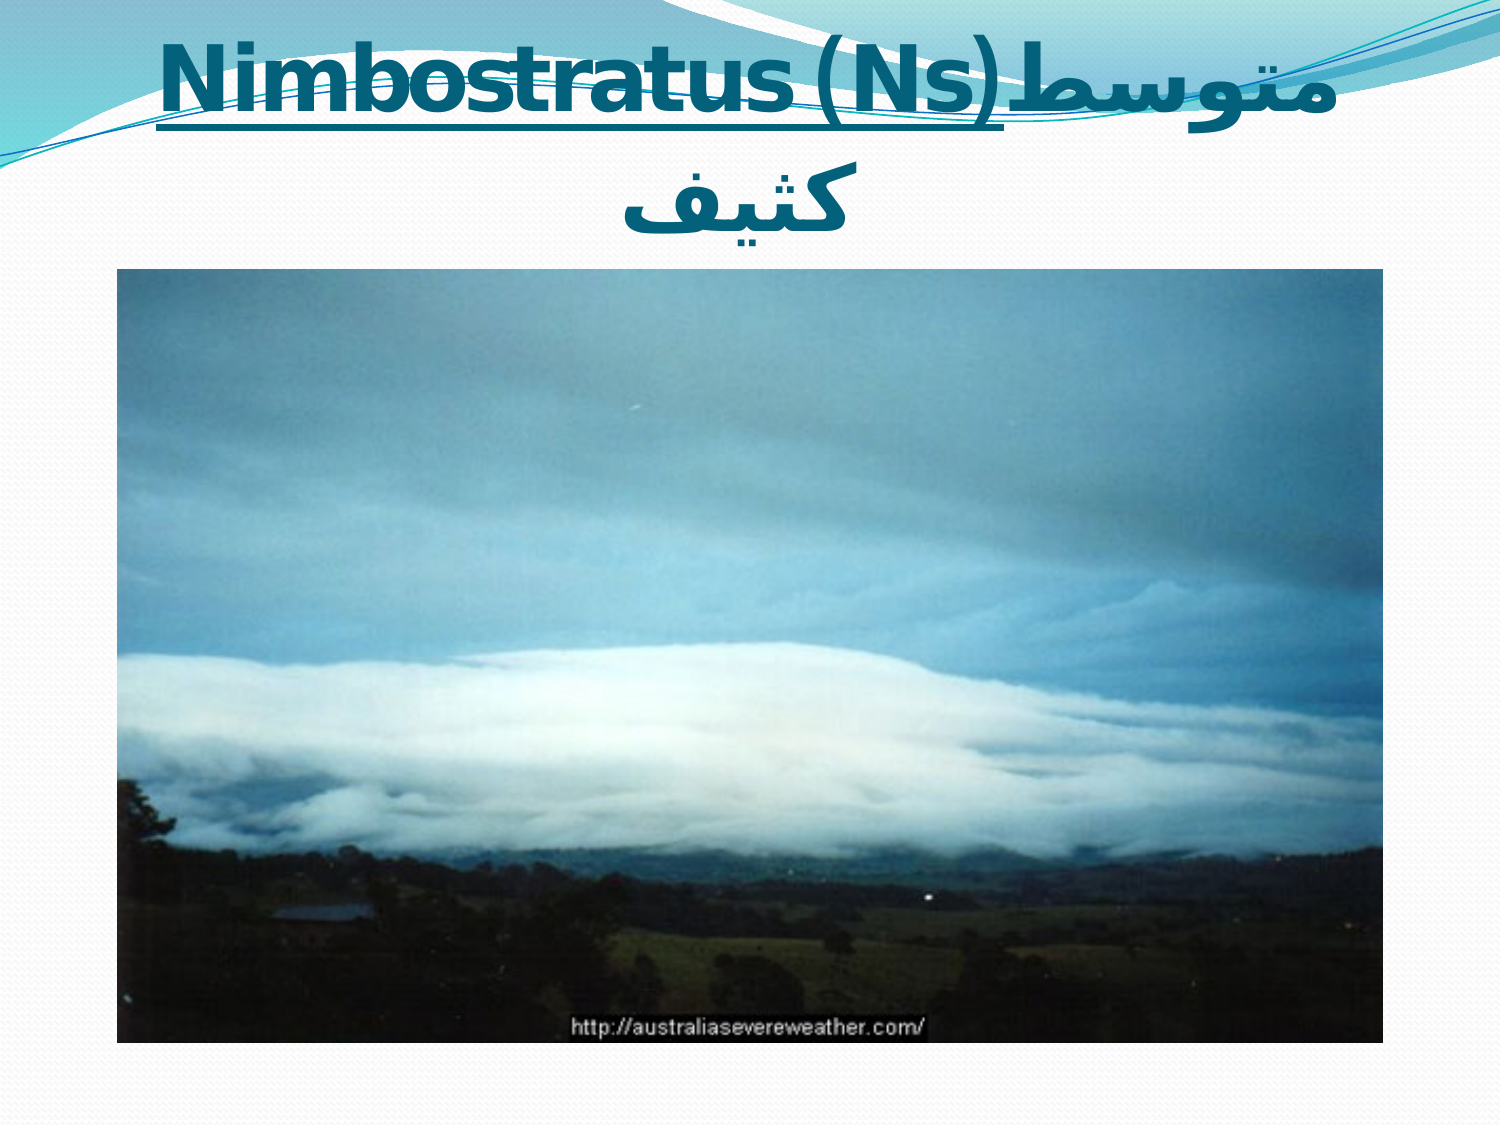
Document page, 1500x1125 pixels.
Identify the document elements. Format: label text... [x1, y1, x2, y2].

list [116, 269, 1383, 1044]
title Nimbostratus (Ns)متوسط كثيف [75, 115, 1425, 250]
